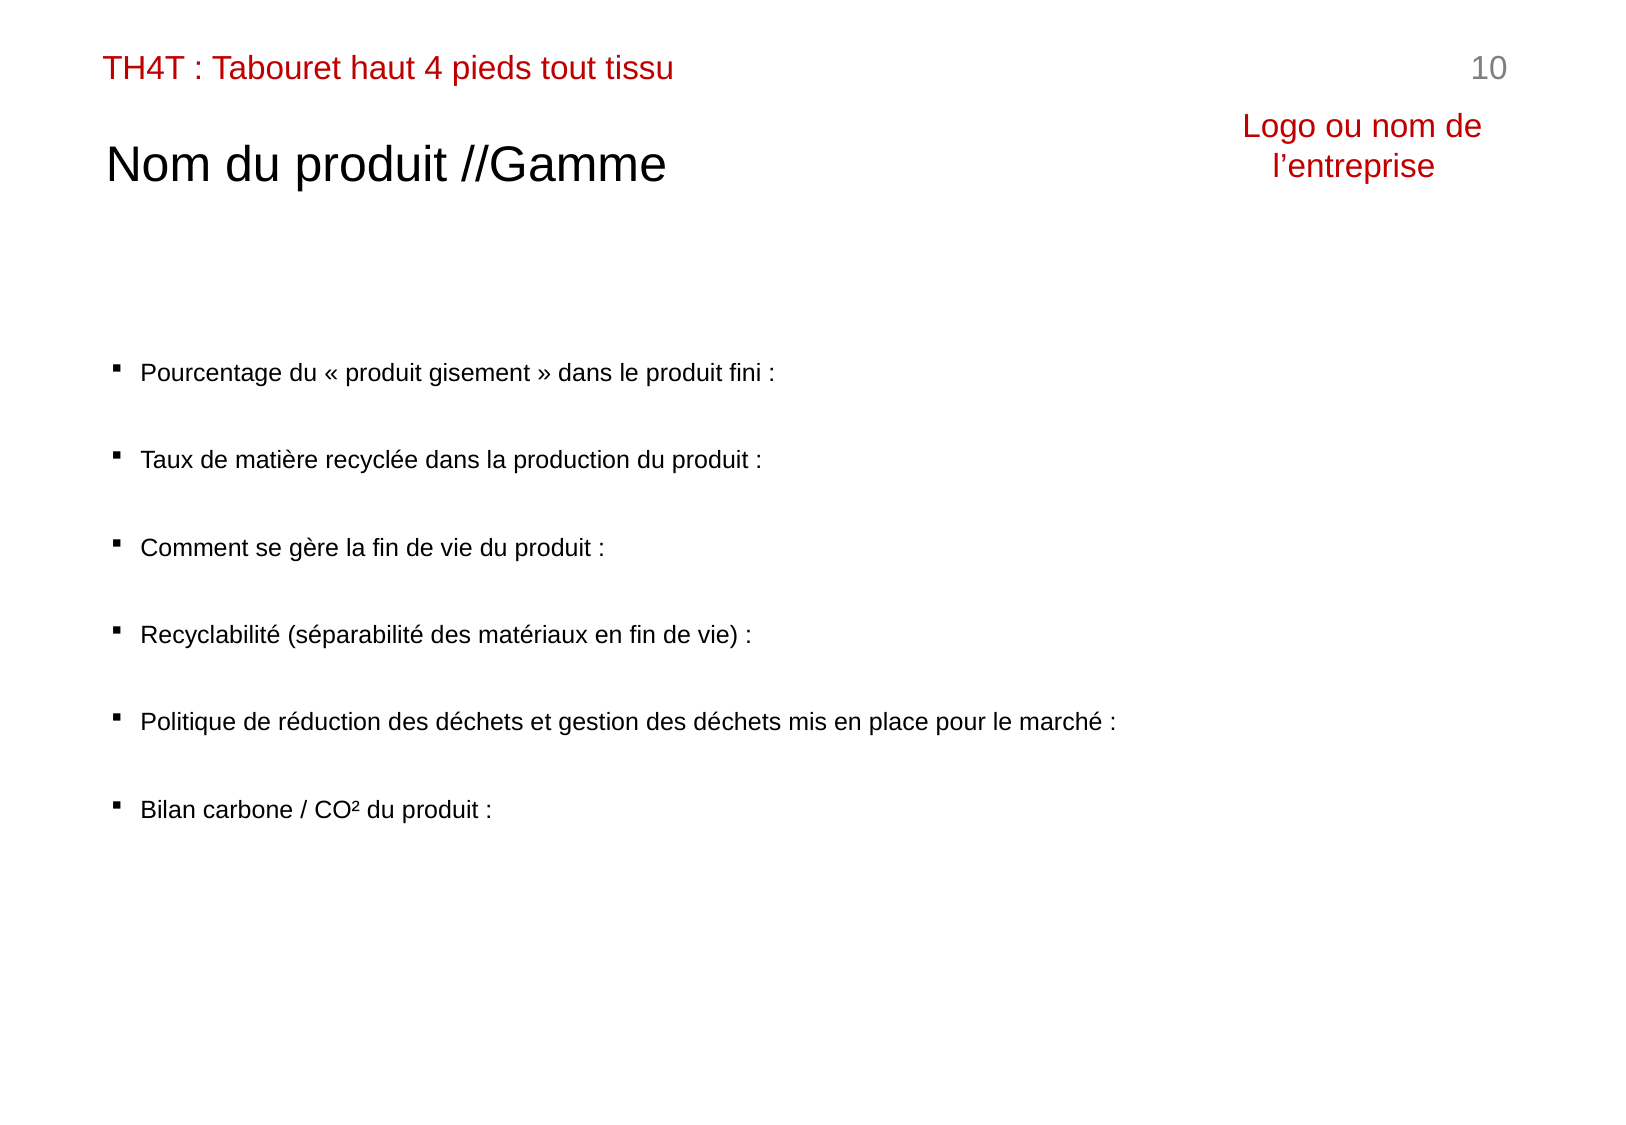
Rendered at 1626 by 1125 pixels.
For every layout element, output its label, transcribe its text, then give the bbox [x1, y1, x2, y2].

text_box Pourcentage du « produit gisement » dans le produit fini : Taux de matière recyclée dans la production du produit : Comment se gère la fin de vie du produit : Recyclabilité (séparabilité des matériaux en fin de vie) : Politique de réduction des déchets et gestion des déchets mis en place pour le marché : Bilan carbone / CO² du produit : [81, 304, 1333, 1067]
list Nom du produit //Gamme [91, 109, 1523, 215]
text_box Logo ou nom de l’entreprise [1141, 91, 1567, 197]
slide_number 10 [1426, 19, 1523, 91]
title TH4T : Tabouret haut 4 pieds tout tissu [102, 19, 1426, 109]
